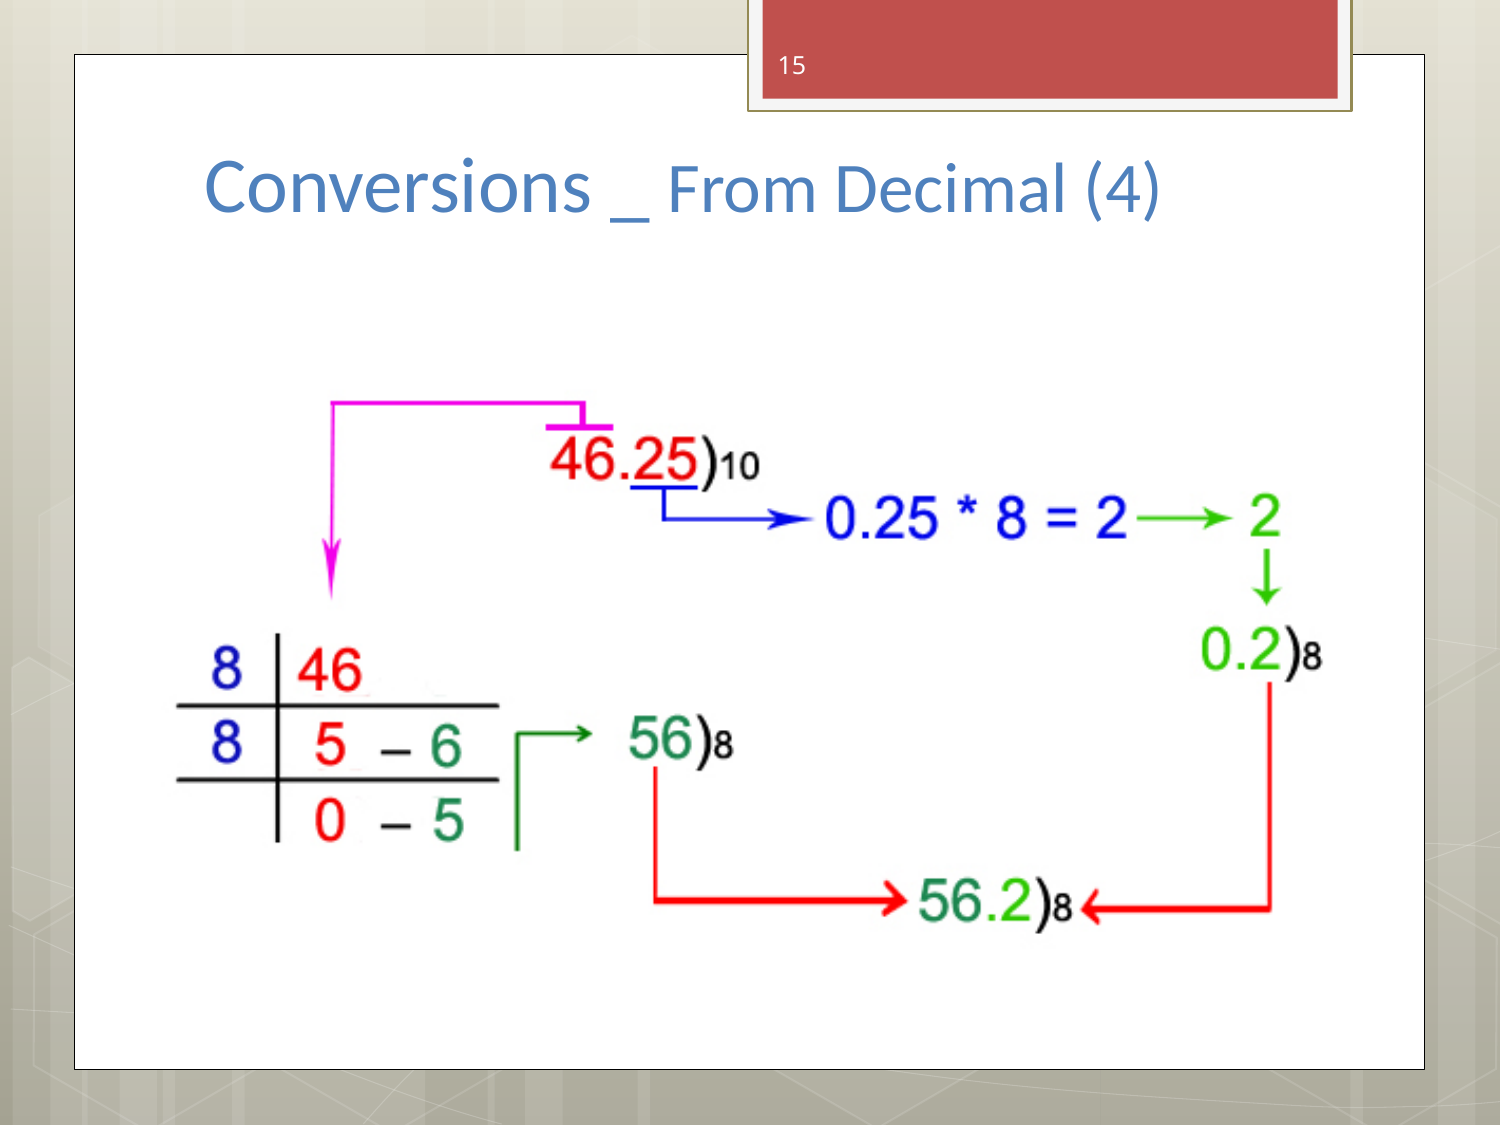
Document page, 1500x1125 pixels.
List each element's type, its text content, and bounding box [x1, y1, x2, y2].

picture [160, 374, 1340, 953]
slide_number 15 [762, 36, 982, 97]
title Conversions _ From Decimal (4) [171, 125, 1324, 236]
